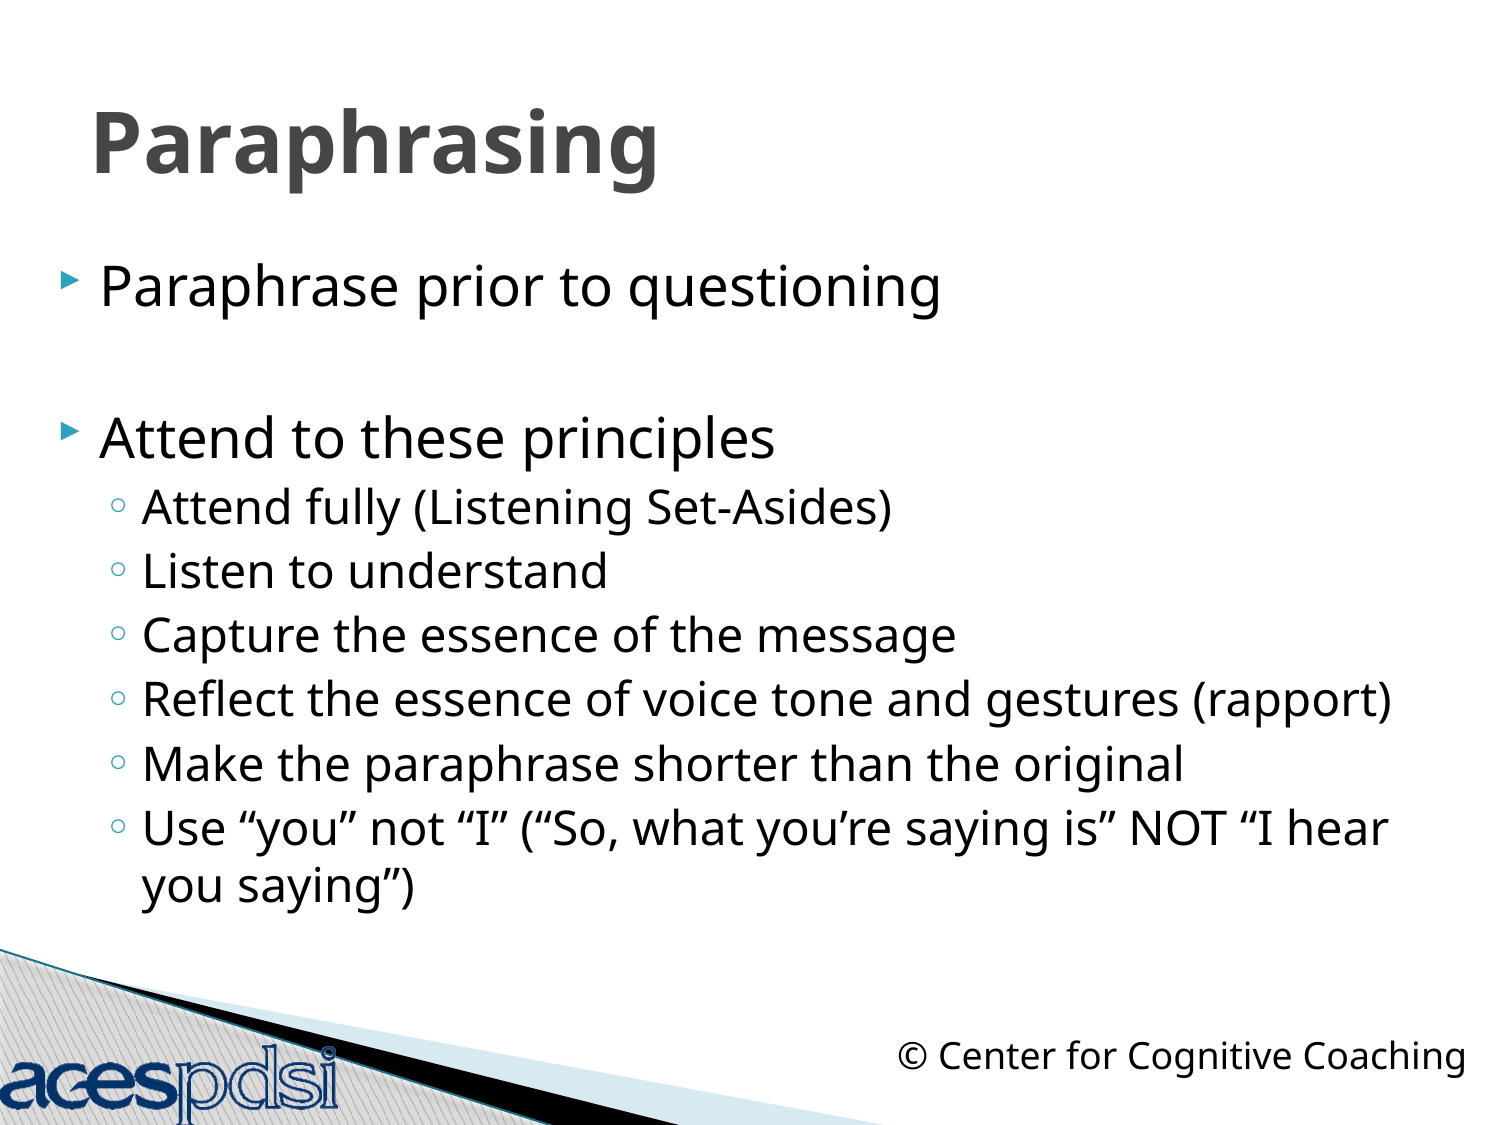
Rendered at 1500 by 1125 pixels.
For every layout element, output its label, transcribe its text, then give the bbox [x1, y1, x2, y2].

title Paraphrasing [75, 45, 1425, 233]
picture [0, 1044, 338, 1125]
list Paraphrase prior to questioning Attend to these principles Attend fully (Listening Set-Asides) Listen to understand Capture the essence of the message Reflect the essence of voice tone and gestures (rapport) Make the paraphrase shorter than the original Use “you” not “I” (“So, what you’re saying is” NOT “I hear you saying”) [24, 243, 1500, 986]
text_box © Center for Cognitive Coaching [882, 1024, 1483, 1085]
